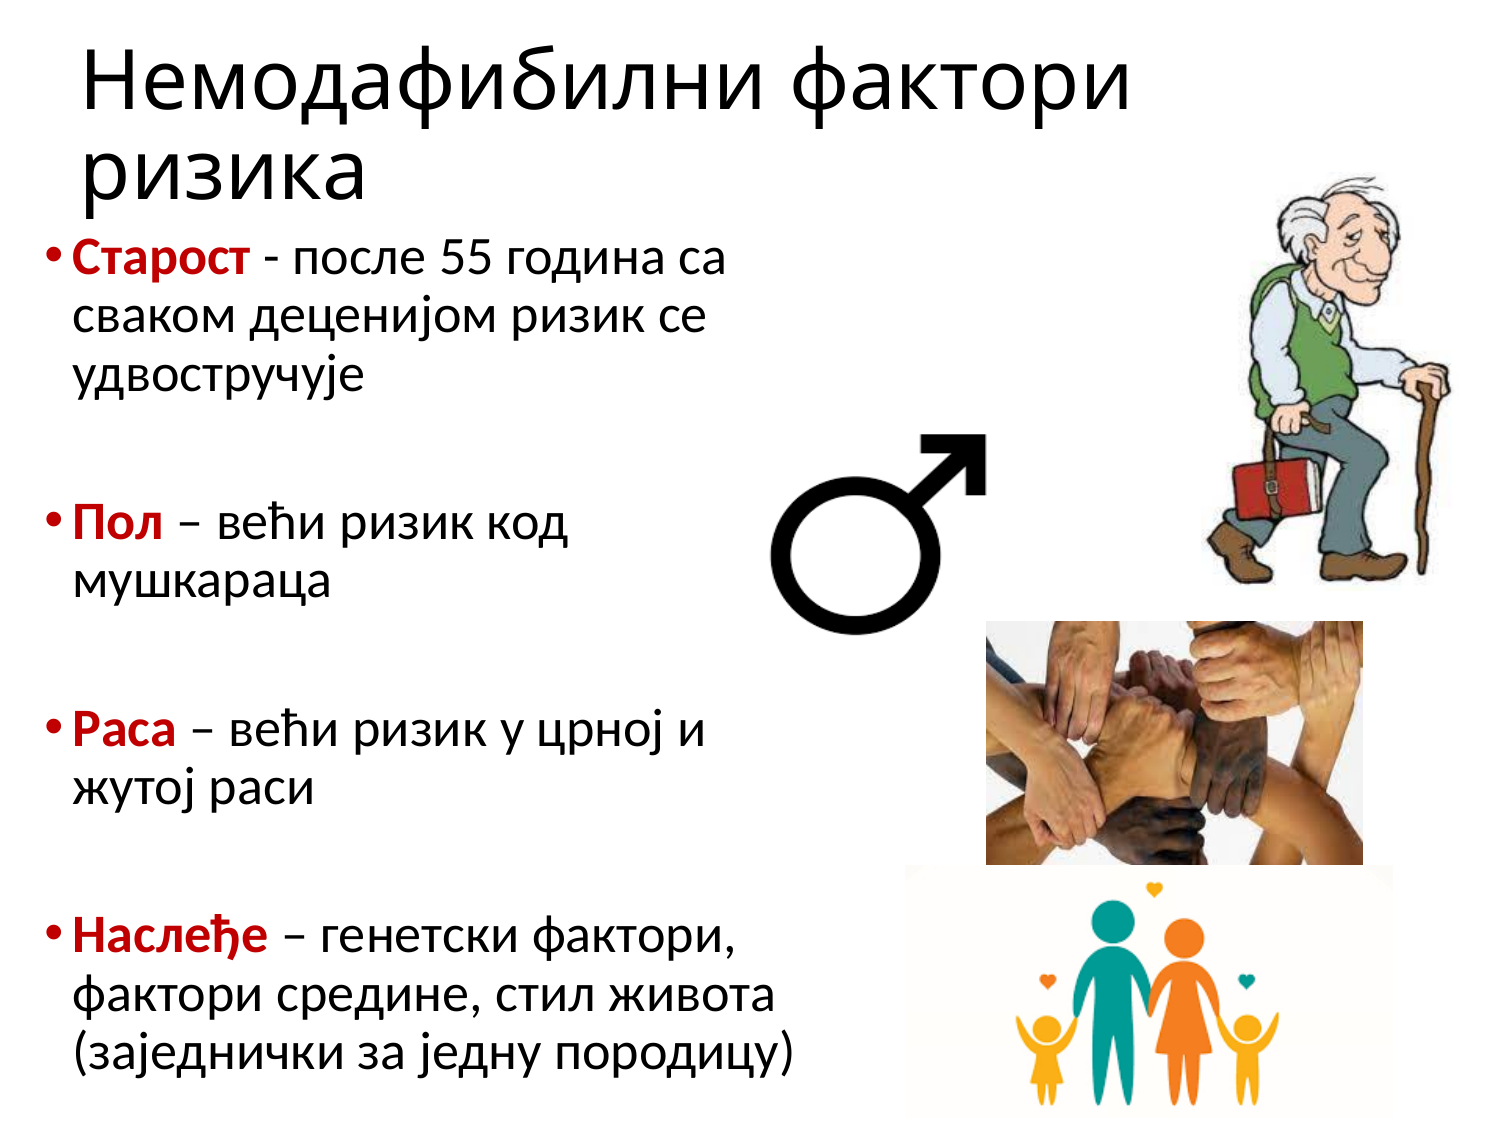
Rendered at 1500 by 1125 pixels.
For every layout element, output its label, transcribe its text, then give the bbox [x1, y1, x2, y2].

picture [1200, 172, 1459, 591]
title Немодафибилни фактори ризика [64, 59, 1459, 278]
list Старост - после 55 година са сваком деценијом ризик се удвостручује Пол – већи ризик код мушкараца Раса – већи ризик у црној и жутој раси Наслеђе – генетски фактори, фактори средине, стил живота (заједнички за једну породицу) [29, 220, 839, 1106]
picture [718, 381, 1393, 1118]
